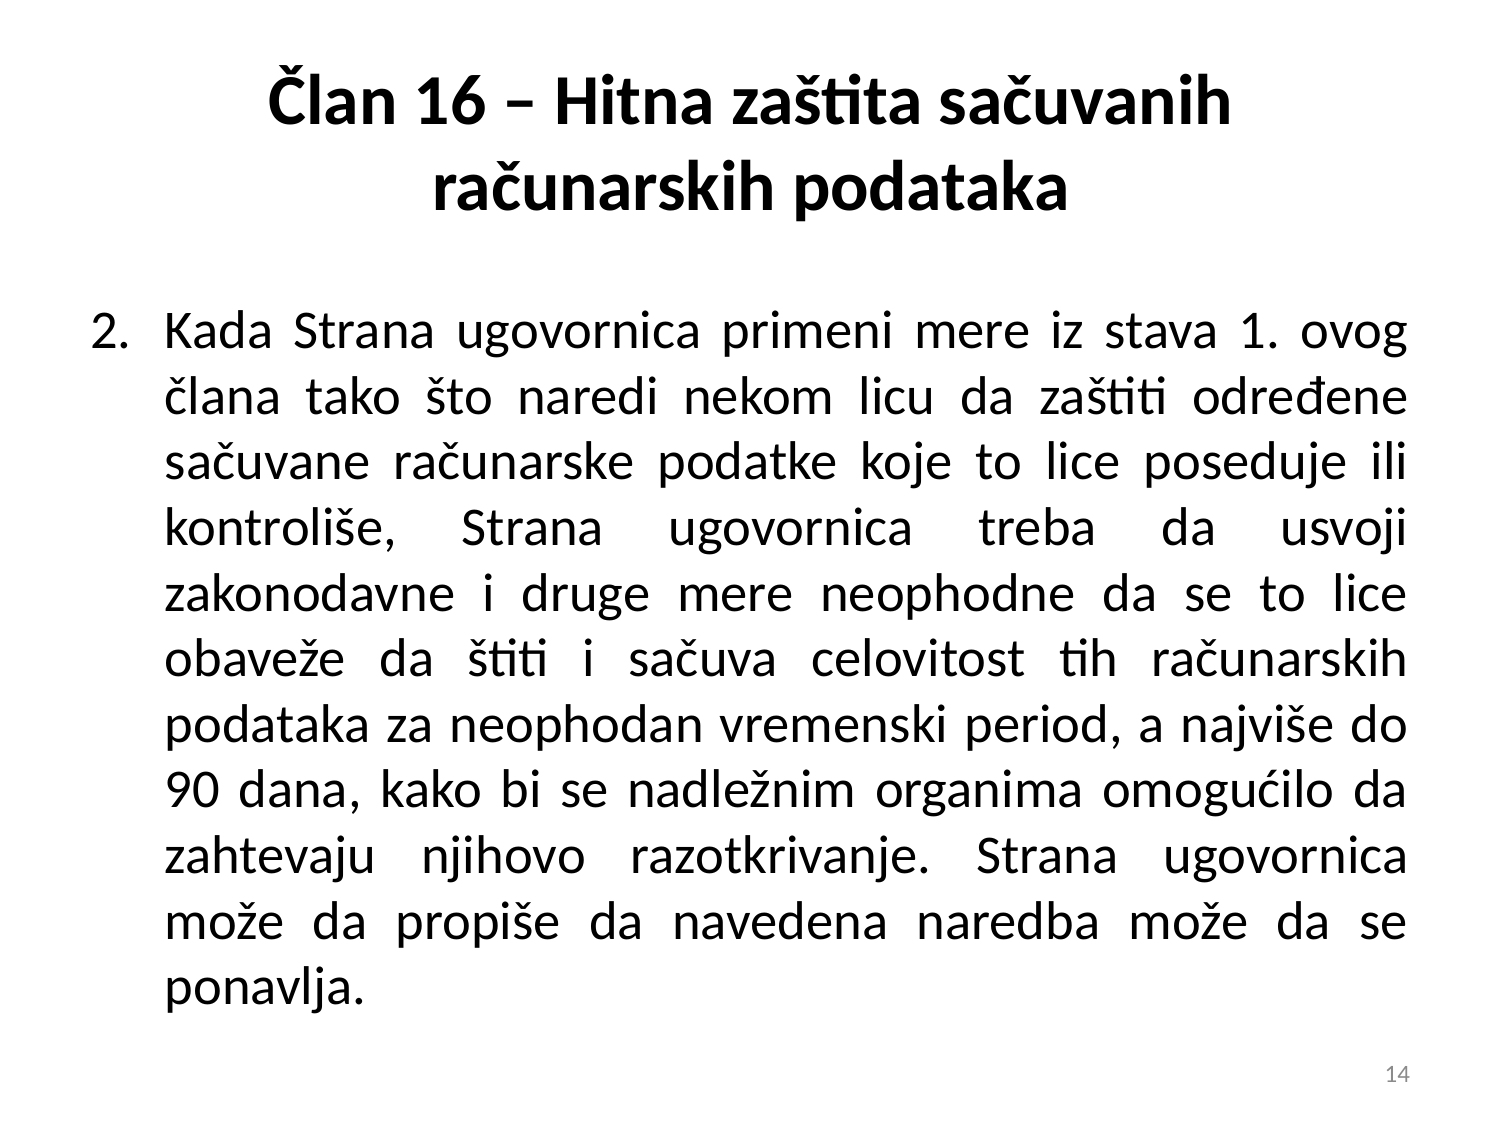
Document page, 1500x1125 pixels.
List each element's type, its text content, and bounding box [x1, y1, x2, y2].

slide_number 14 [1074, 1042, 1425, 1103]
list Kada Strana ugovornica primeni mere iz stava 1. ovog člana tako što naredi nekom licu da zaštiti određene sačuvane računarske podatke koje to lice poseduje ili kontroliše, Strana ugovornica treba da usvoji zakonodavne i druge mere neophodne da se to lice obaveže da štiti i sačuva celovitost tih računarskih podataka za neophodan vremenski period, a najviše do 90 dana, kako bi se nadležnim organima omogućilo da zahtevaju njihovo razotkrivanje. Strana ugovornica može da propiše da navedena naredba može da se ponavlja. [74, 286, 1426, 1030]
title Član 16 – Hitna zaštita sačuvanih računarskih podataka [76, 44, 1426, 232]
